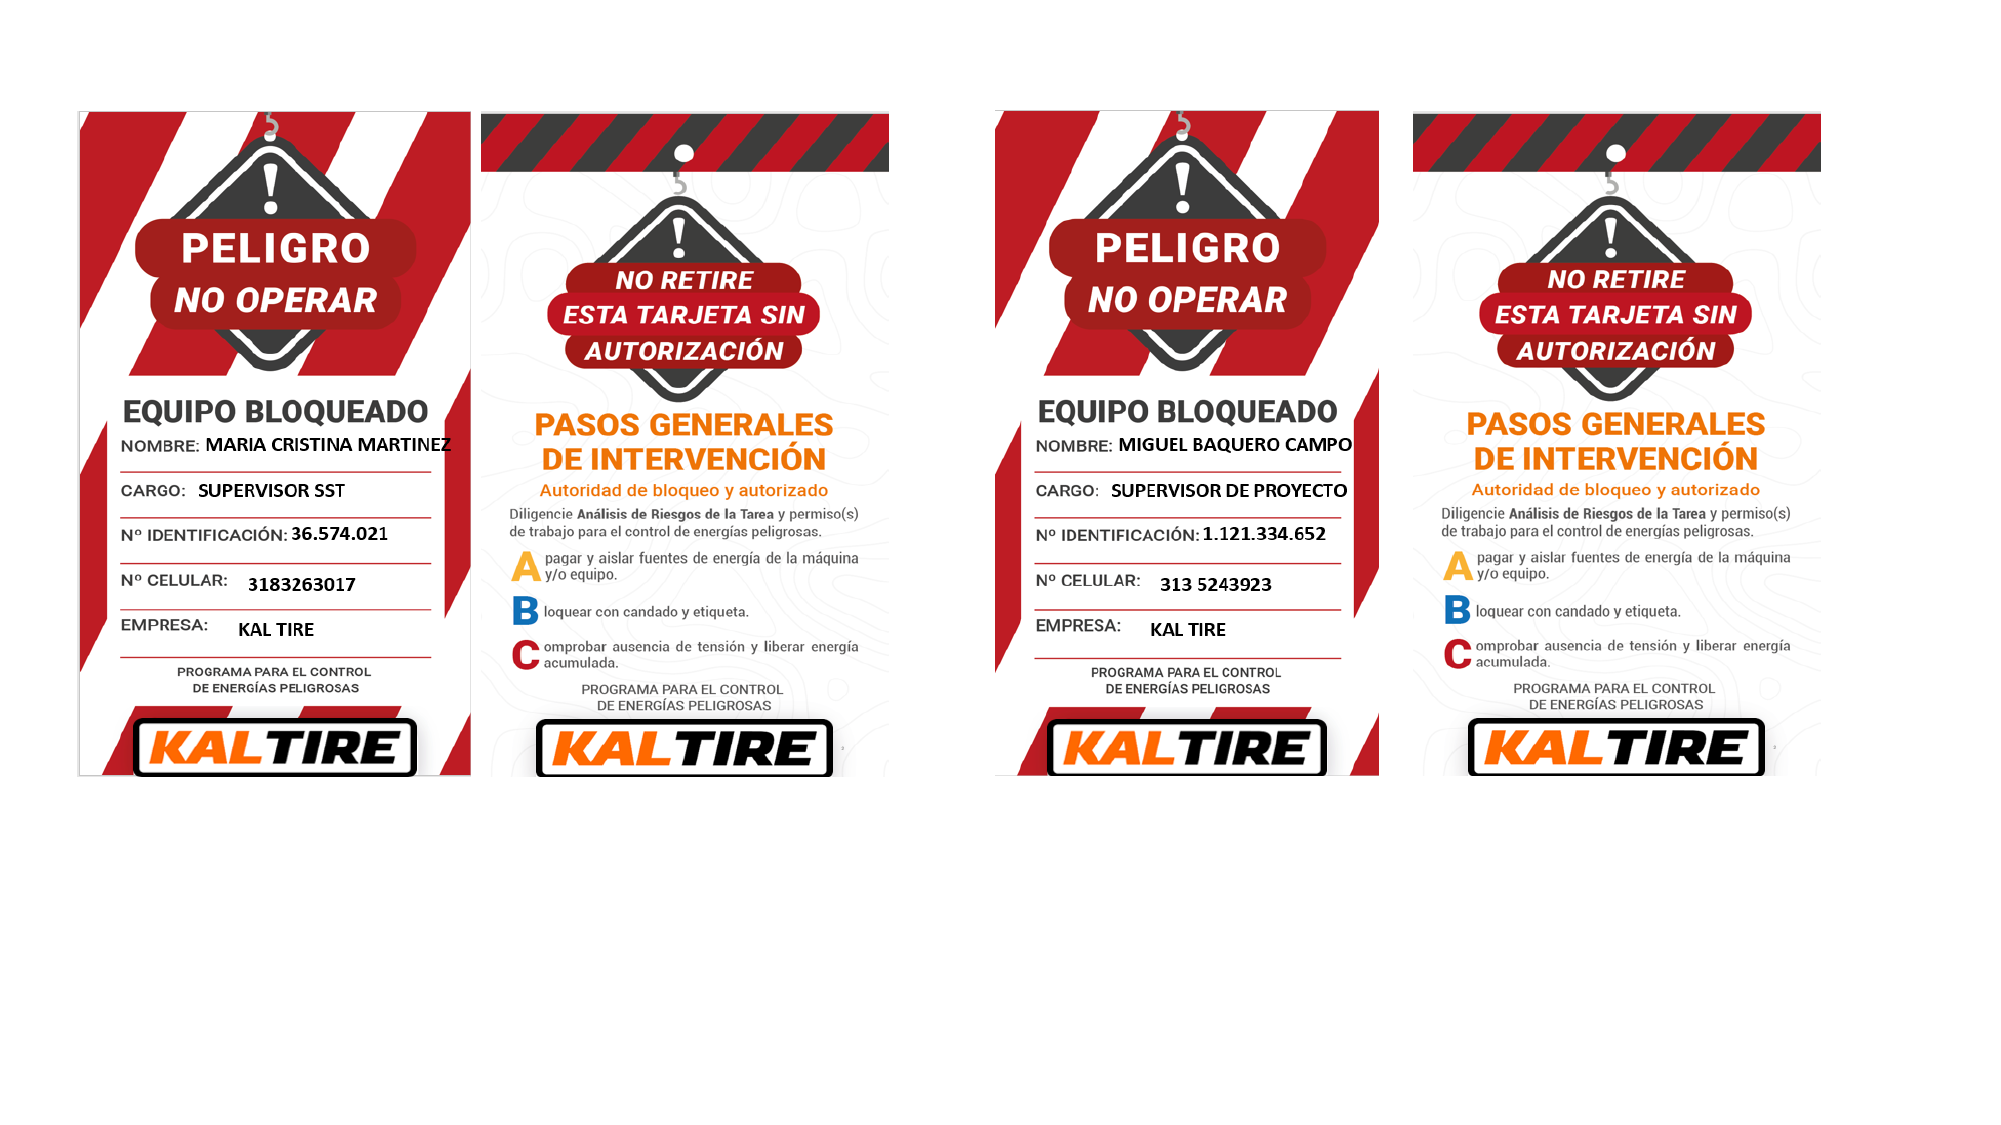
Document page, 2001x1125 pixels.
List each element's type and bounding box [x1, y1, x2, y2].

picture [995, 110, 1379, 776]
picture [1413, 111, 1821, 776]
picture [77, 111, 471, 777]
picture [480, 111, 889, 777]
